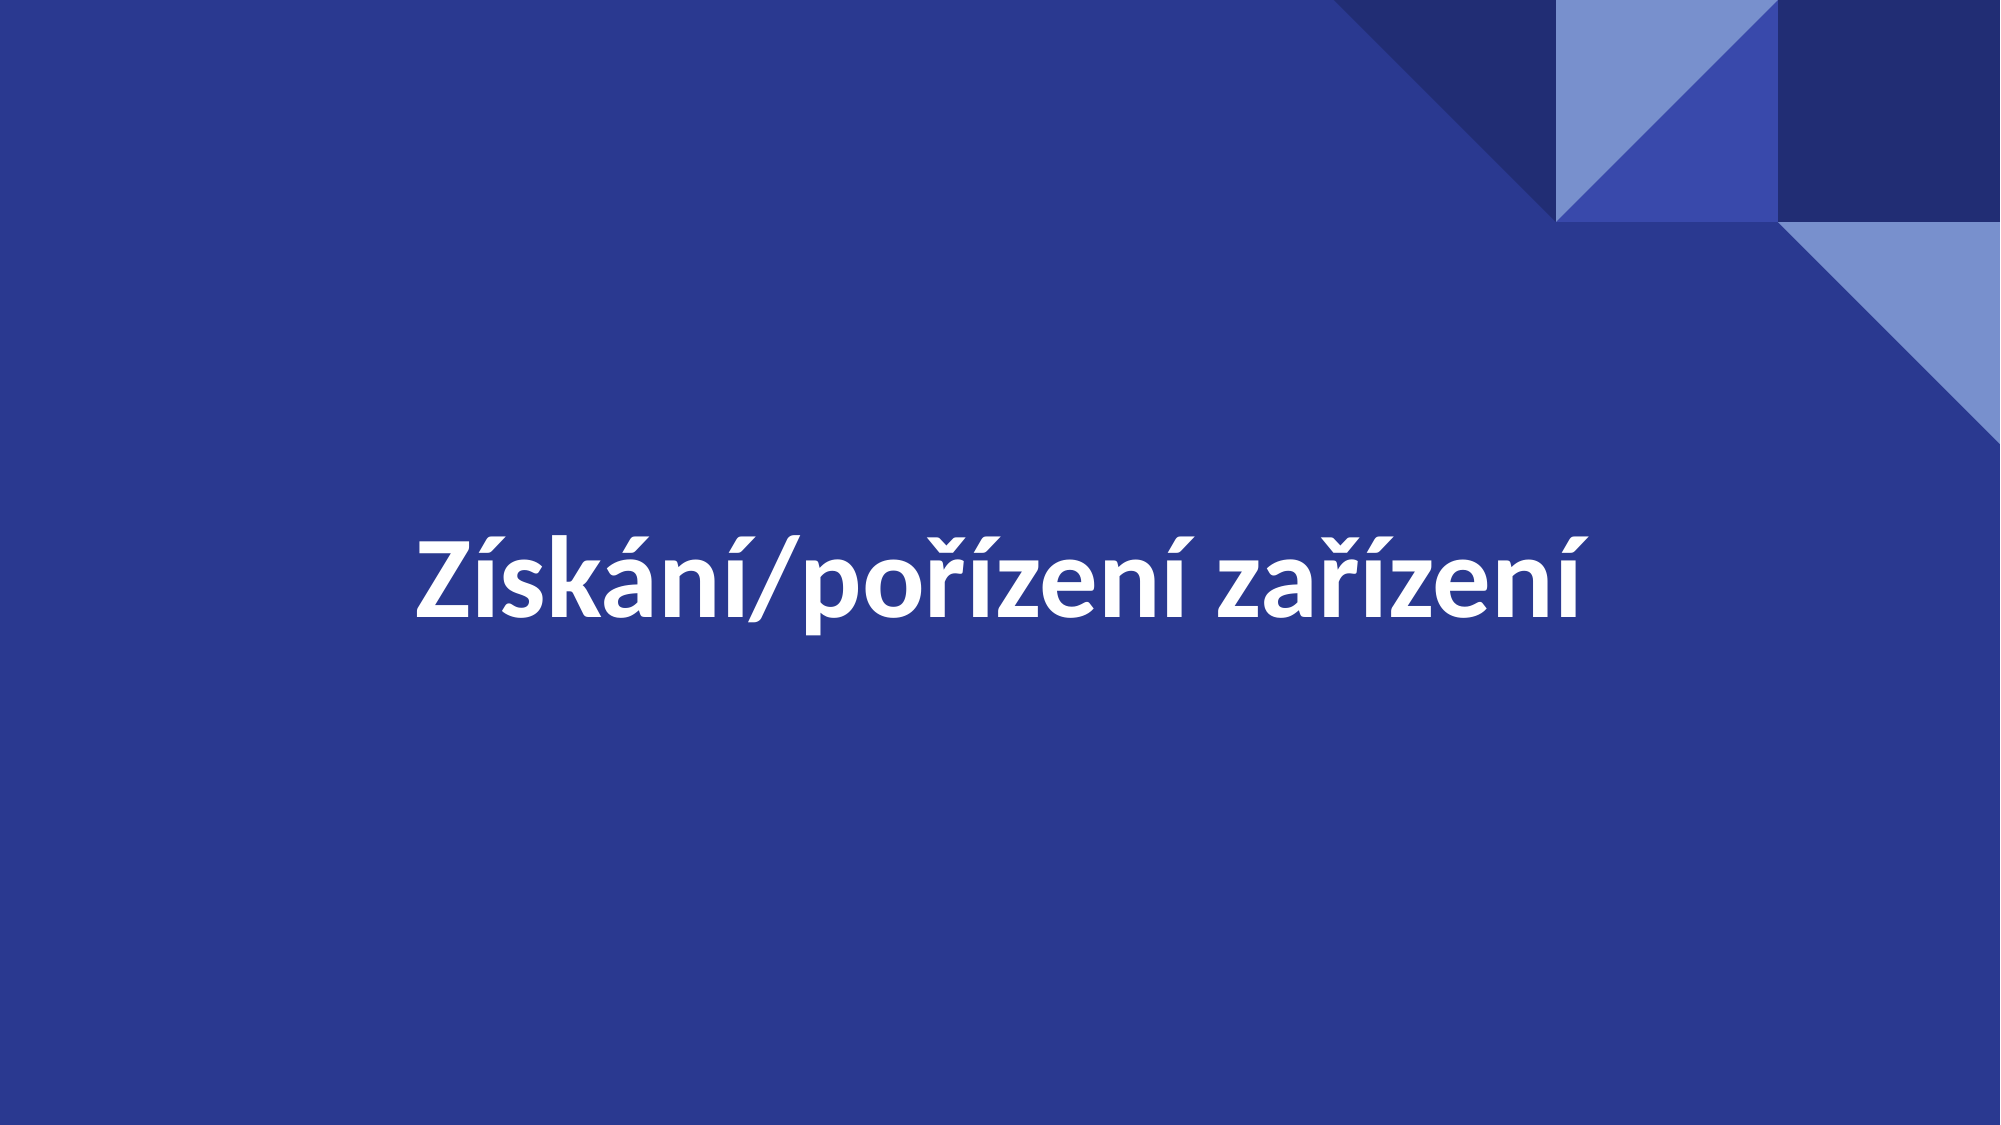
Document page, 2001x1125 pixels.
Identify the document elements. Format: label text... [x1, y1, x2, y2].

title Získání/pořízení zařízení [249, 476, 1750, 649]
